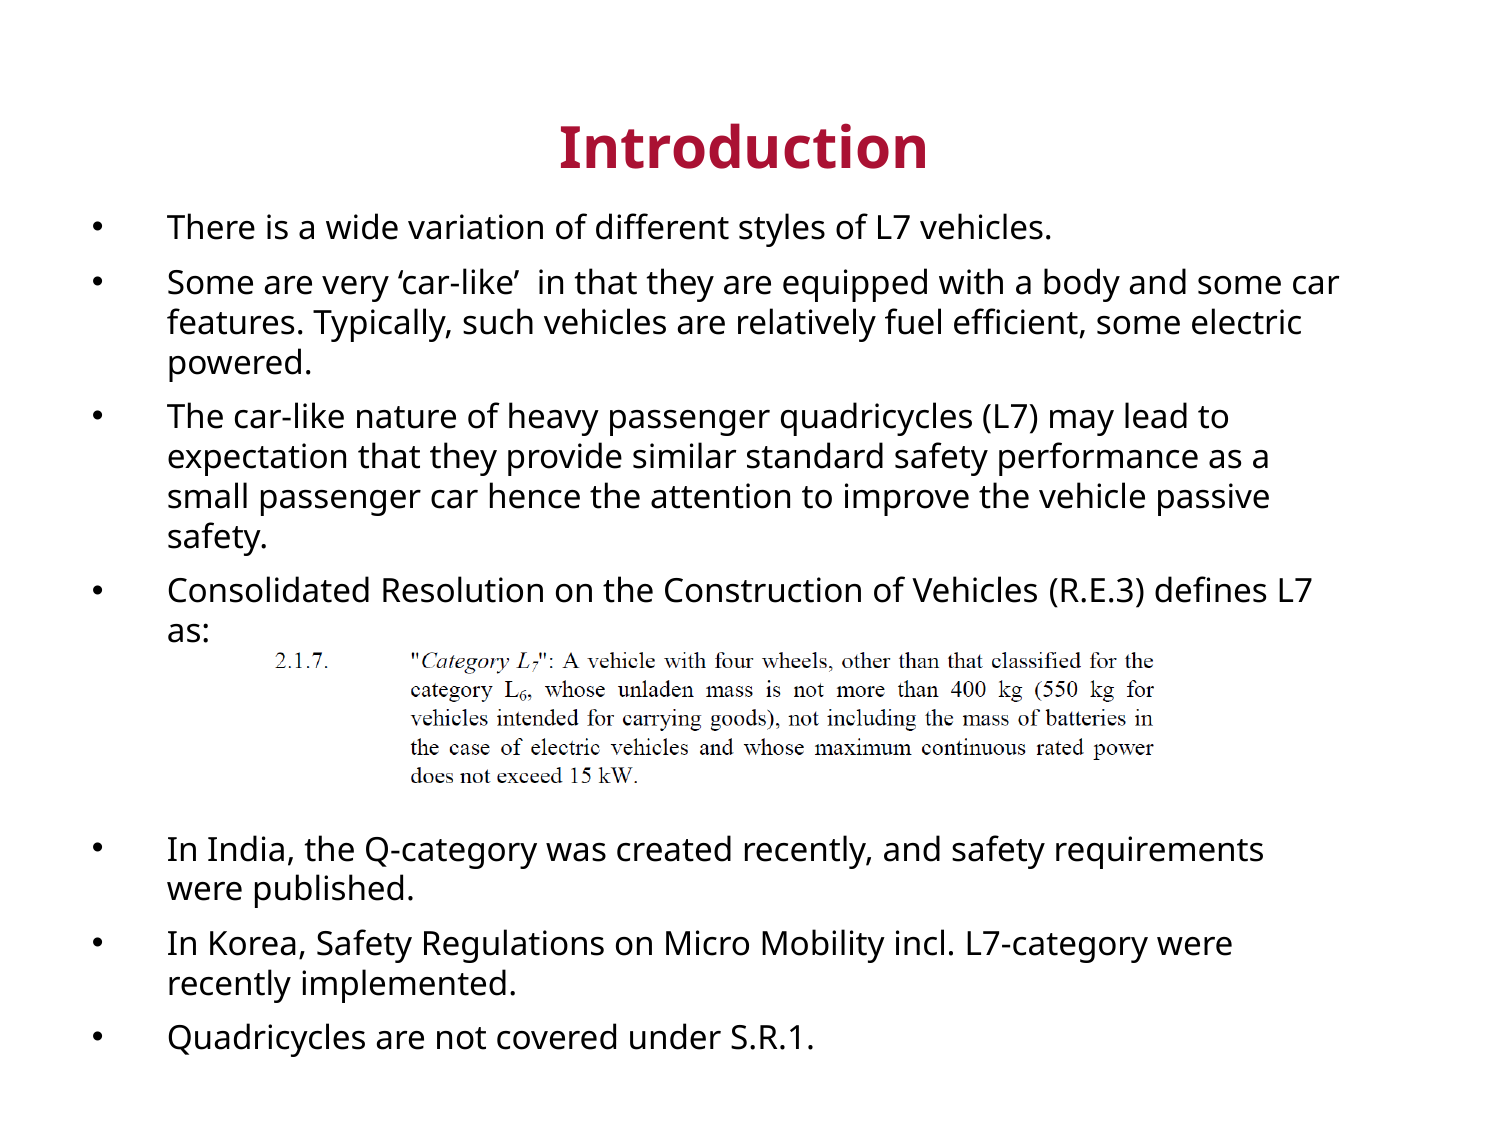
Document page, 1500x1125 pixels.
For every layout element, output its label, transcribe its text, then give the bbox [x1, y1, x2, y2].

text_box There is a wide variation of different styles of L7 vehicles. Some are very ‘car-like’ in that they are equipped with a body and some car features. Typically, such vehicles are relatively fuel efficient, some electric powered. The car-like nature of heavy passenger quadricycles (L7) may lead to expectation that they provide similar standard safety performance as a small passenger car hence the attention to improve the vehicle passive safety. Consolidated Resolution on the Construction of Vehicles (R.E.3) defines L7 as: In India, the Q-category was created recently, and safety requirements were published. In Korea, Safety Regulations on Micro Mobility incl. L7-category were recently implemented. Quadricycles are not covered under S.R.1. [77, 199, 1357, 497]
picture [263, 643, 1171, 801]
text_box Introduction [77, 51, 1427, 240]
